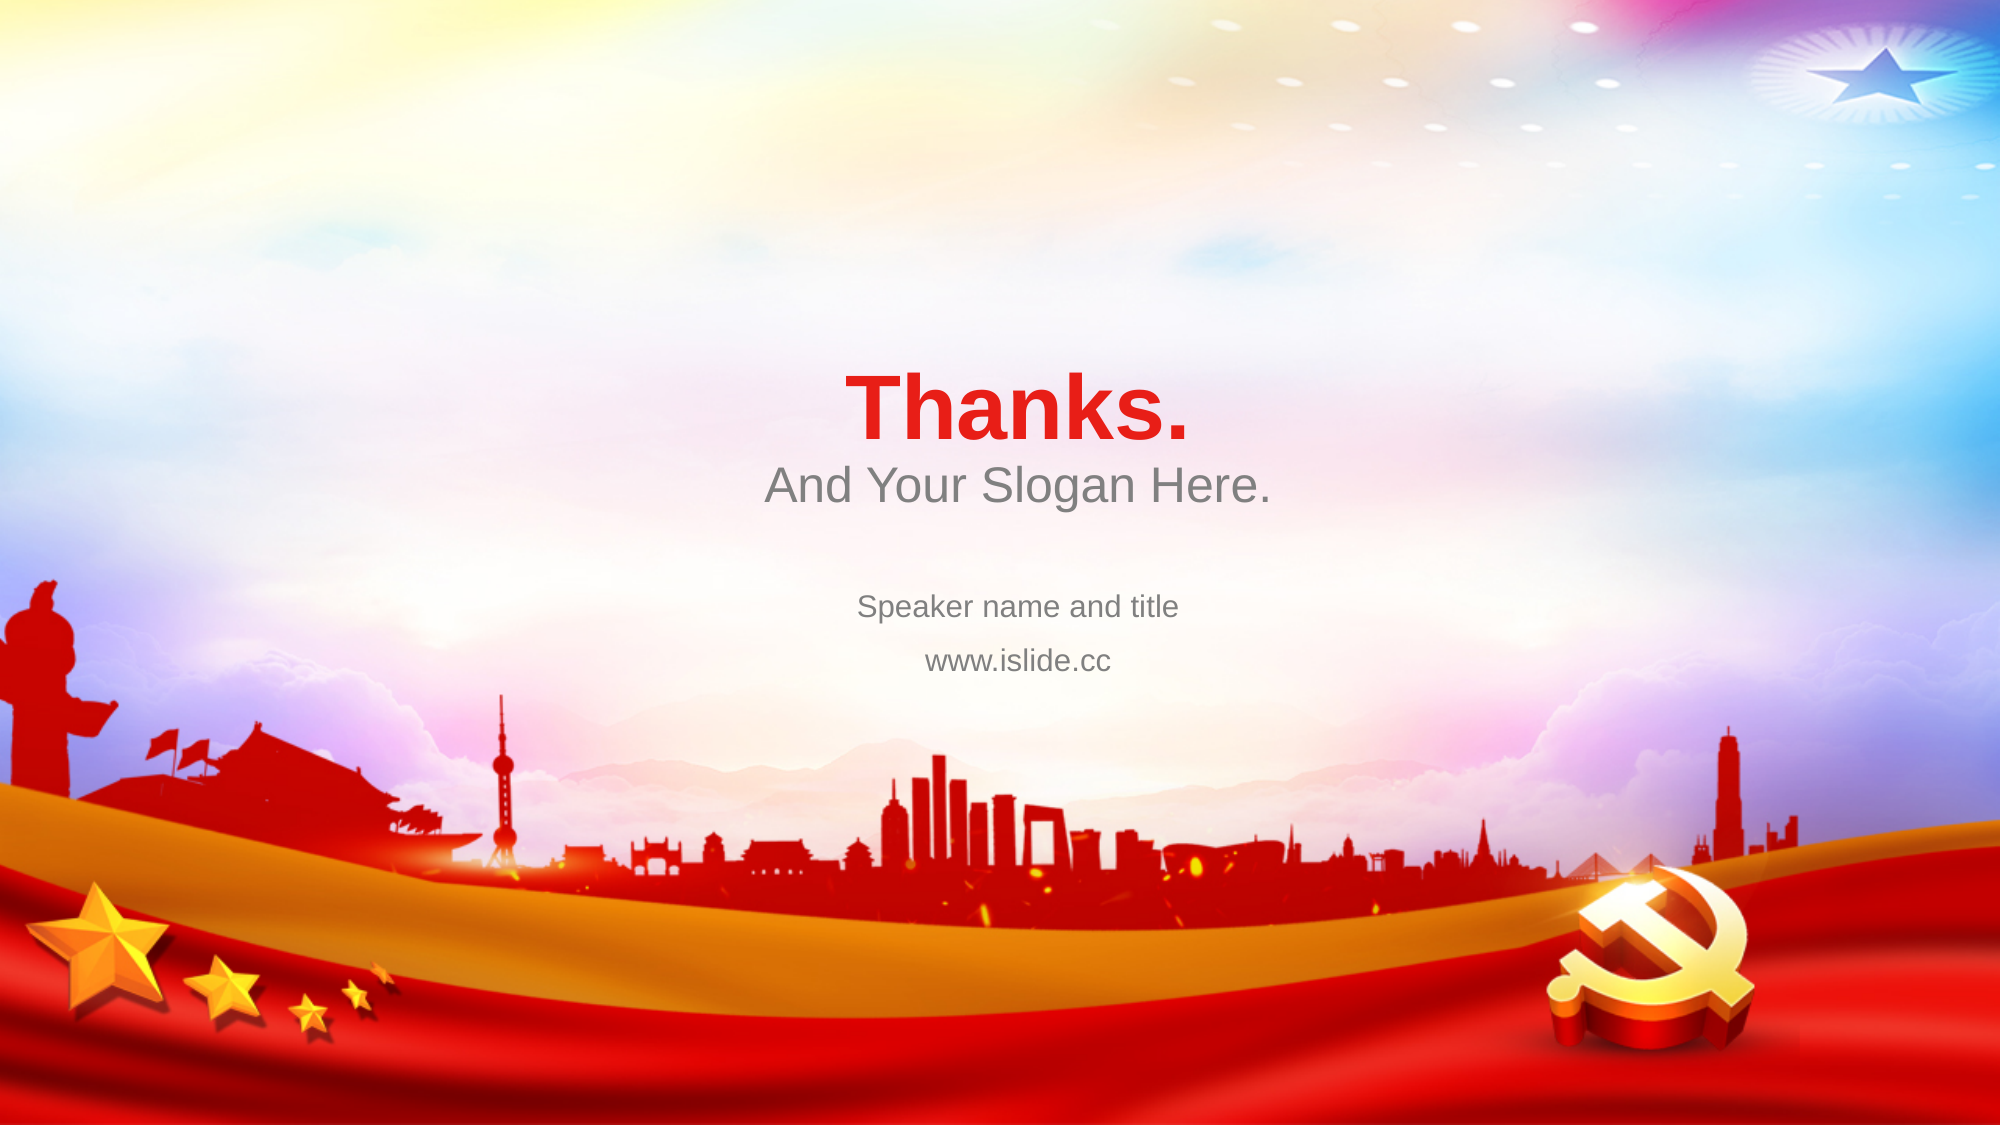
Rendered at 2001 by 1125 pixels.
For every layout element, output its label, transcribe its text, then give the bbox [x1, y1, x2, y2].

picture [0, 0, 2000, 1125]
title Thanks. And Your Slogan Here. [746, 254, 1291, 521]
list www.islide.cc [746, 636, 1291, 688]
list Speaker name and title [746, 583, 1291, 633]
